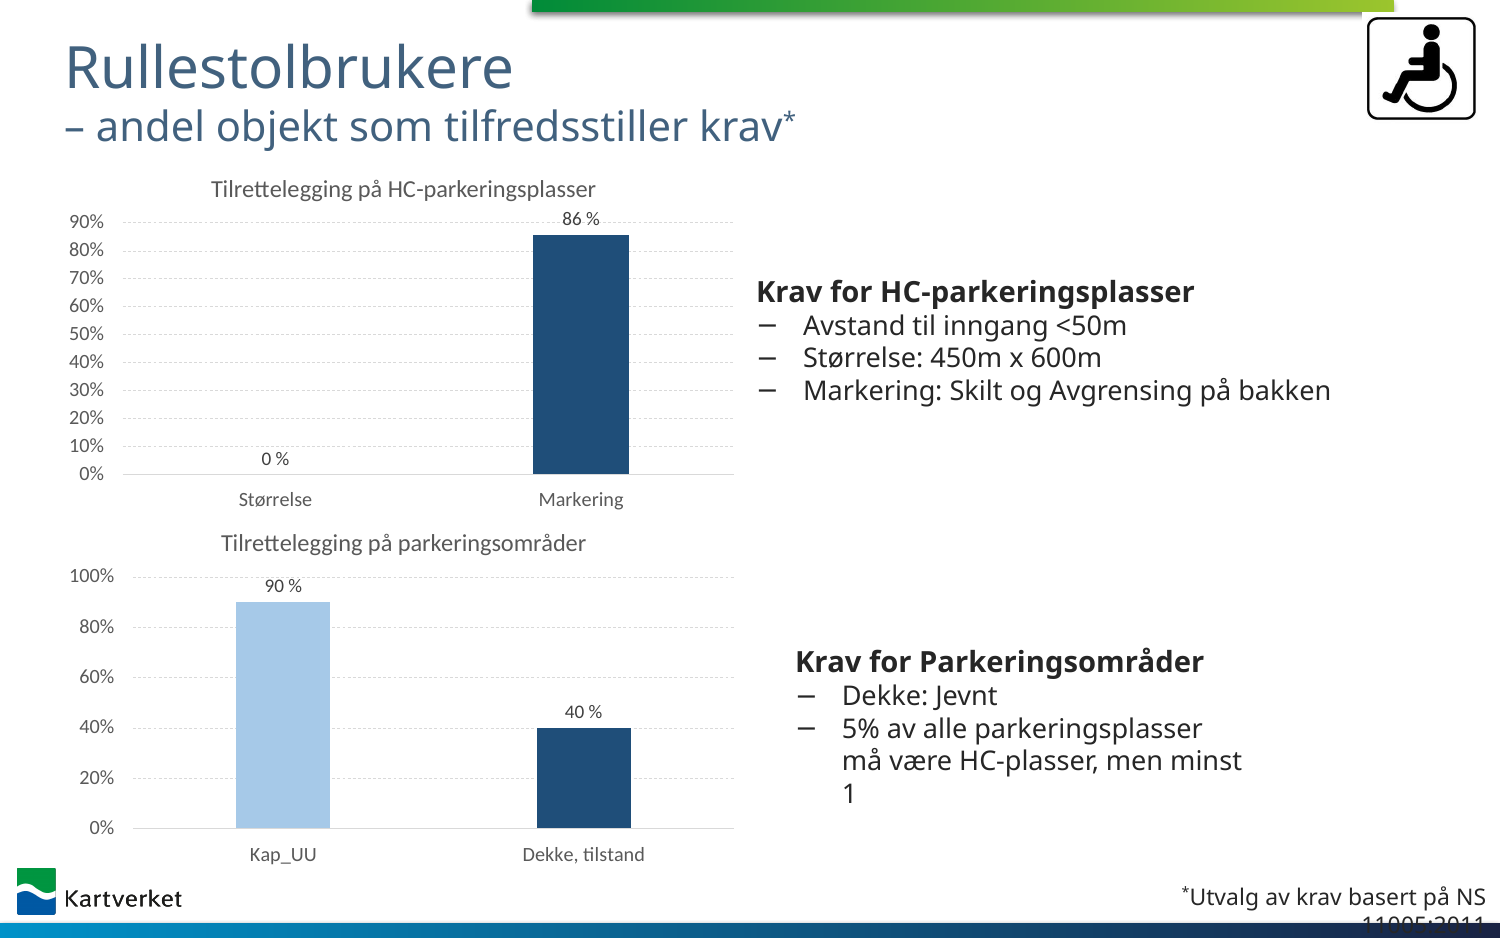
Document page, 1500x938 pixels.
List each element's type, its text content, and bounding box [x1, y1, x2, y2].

picture [62, 520, 746, 874]
picture [1362, 12, 1481, 126]
text_box Krav for HC-parkeringsplasser Avstand til inngang <50m Størrelse: 450m x 600m Markering: Skilt og Avgrensing på bakken [750, 265, 1346, 413]
text_box *Utvalg av krav basert på NS 11005:2011 [1068, 873, 1500, 938]
picture [62, 166, 746, 519]
text_box Krav for Parkeringsområder Dekke: Jevnt 5% av alle parkeringsplasser må være HC-plasser, men minst 1 [780, 636, 1261, 816]
text_box Rullestolbrukere – andel objekt som tilfredsstiller krav* [49, 25, 1431, 158]
